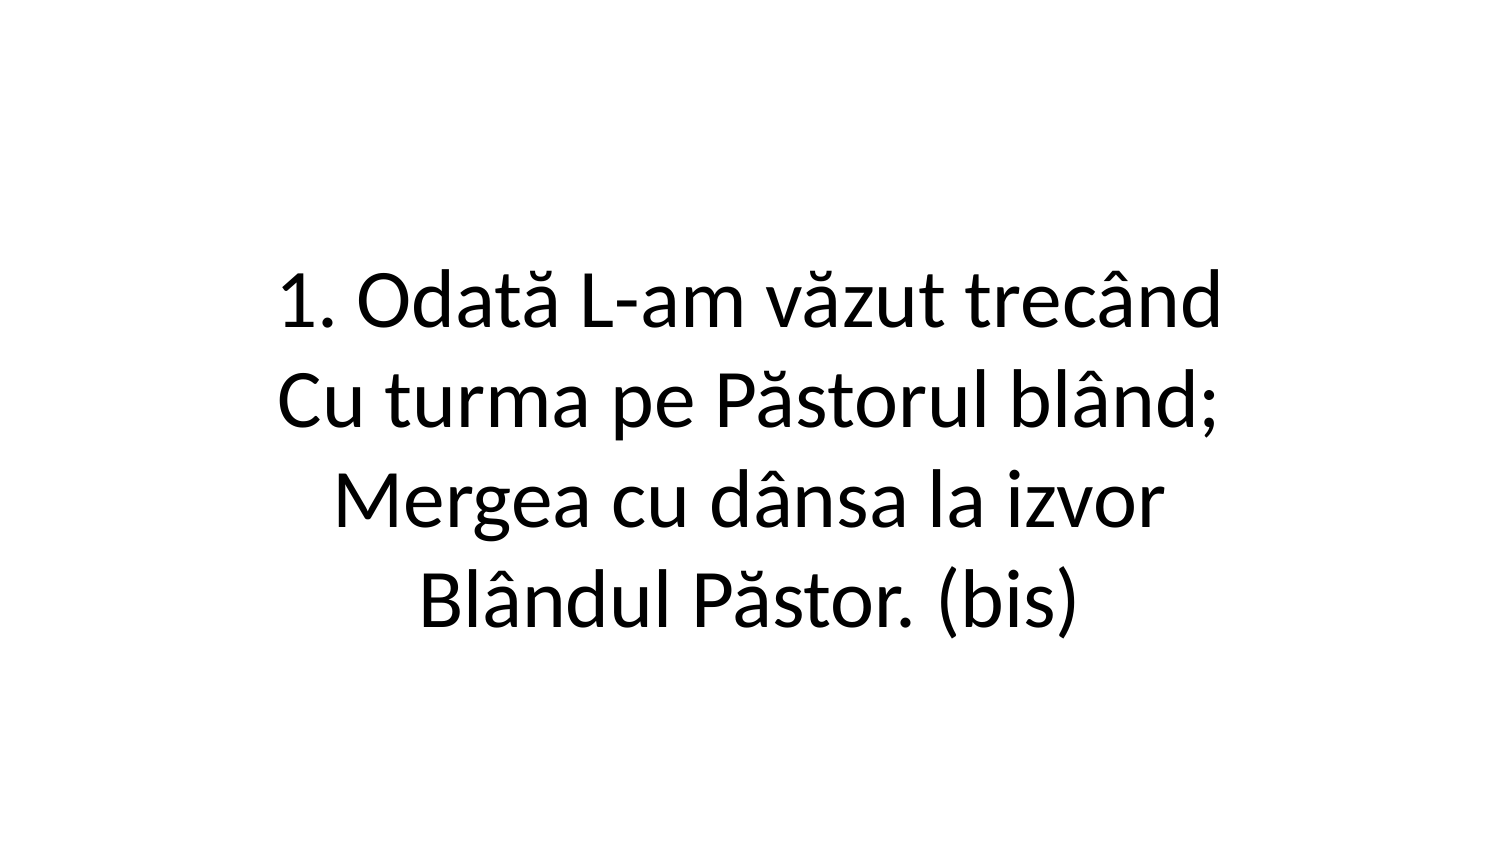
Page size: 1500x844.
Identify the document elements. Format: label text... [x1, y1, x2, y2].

text_box 1. Odată L-am văzut trecând Cu turma pe Păstorul blând; Mergea cu dânsa la izvor Blândul Păstor. (bis) [260, 192, 1240, 652]
